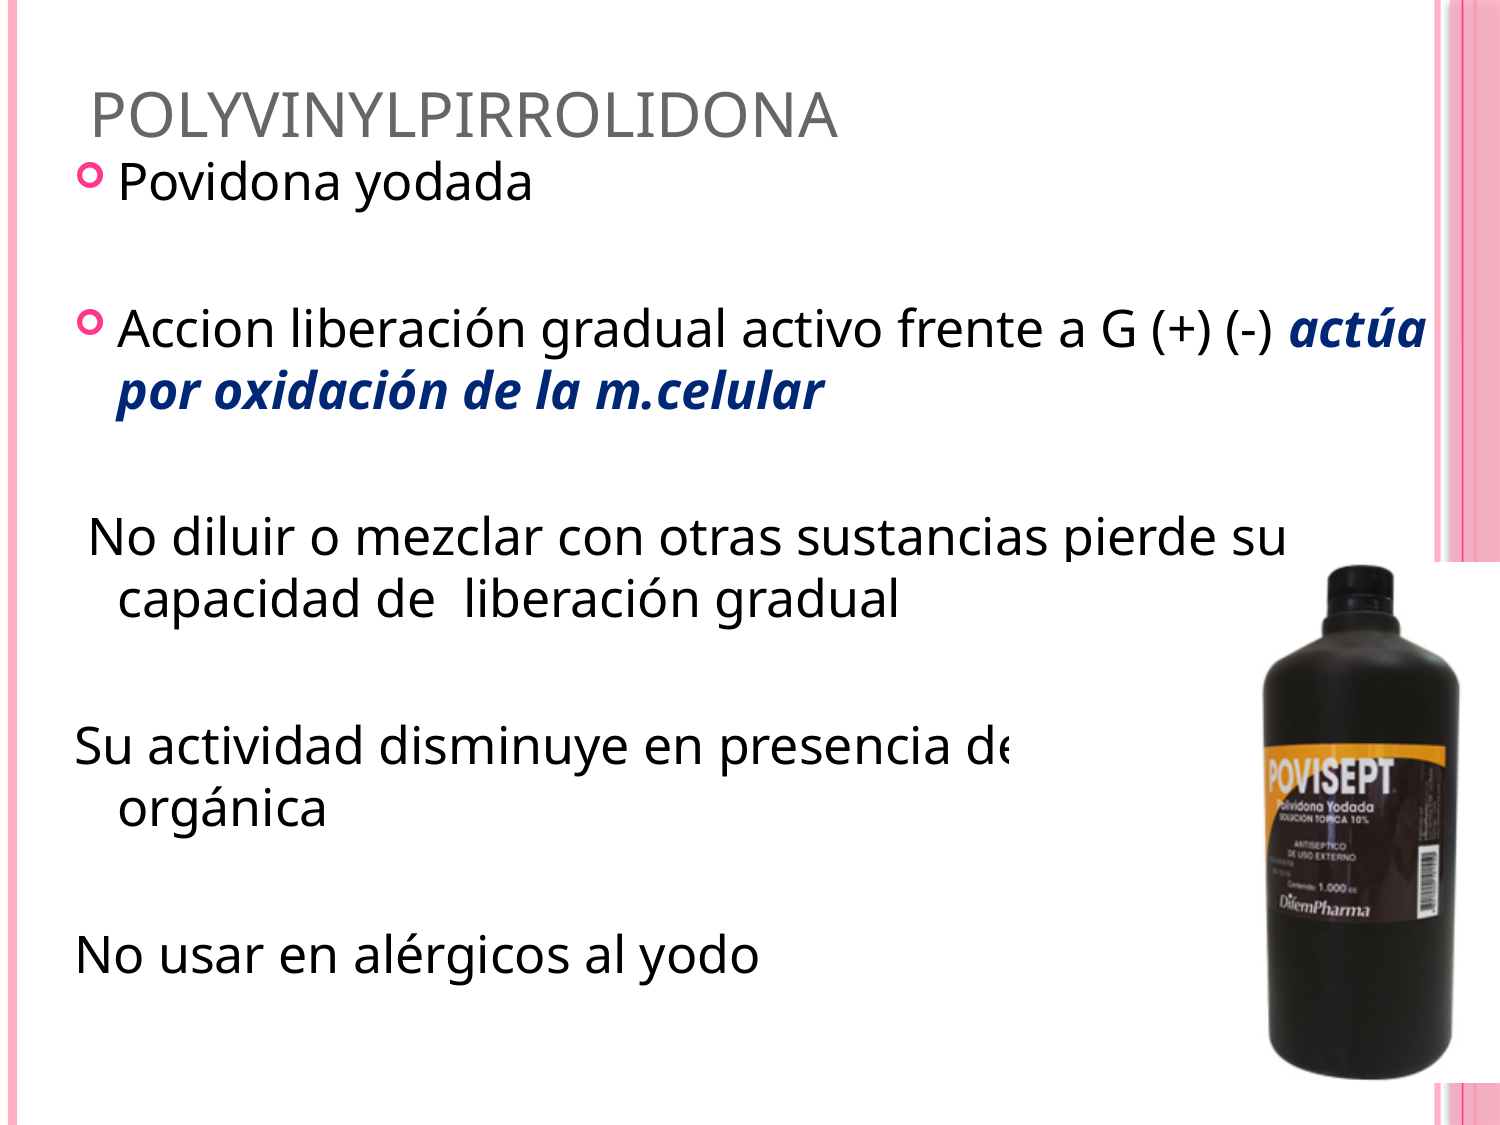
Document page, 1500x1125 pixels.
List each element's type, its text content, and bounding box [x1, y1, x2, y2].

picture [1009, 561, 1500, 1084]
text_box [12, 0, 421, 156]
title Polyvinylpirrolidona [421, 45, 1300, 141]
list Povidona yodada Accion liberación gradual activo frente a G (+) (-) actúa por oxidación de la m.celular No diluir o mezclar con otras sustancias pierde su capacidad de liberación gradual Su actividad disminuye en presencia de materia orgánica No usar en alérgicos al yodo [59, 141, 1447, 1000]
